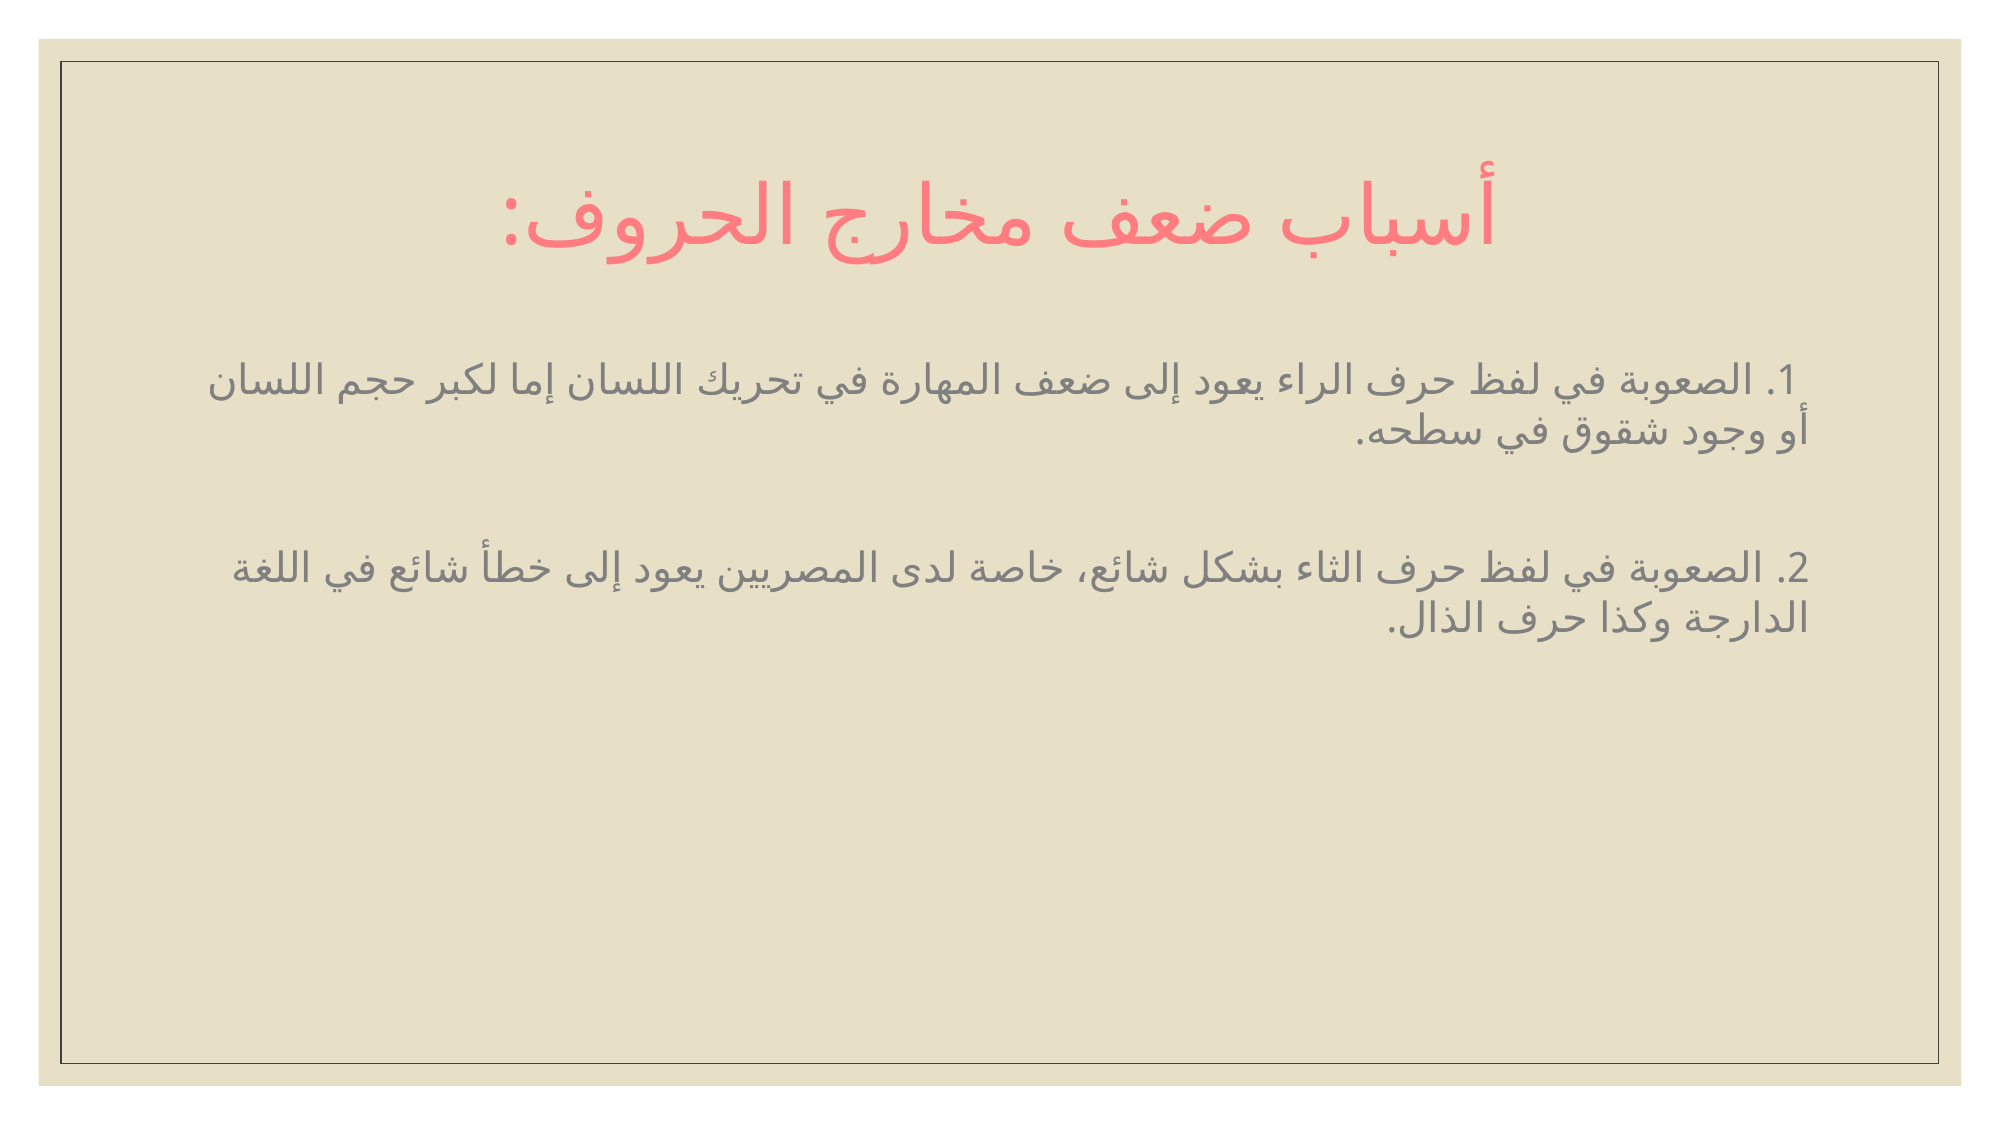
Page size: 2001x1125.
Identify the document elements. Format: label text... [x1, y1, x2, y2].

title أسباب ضعف مخارج الحروف: [174, 105, 1825, 331]
list 1. الصعوبة في لفظ حرف الراء يعود إلى ضعف المهارة في تحريك اللسان إما لكبر حجم اللسان أو وجود شقوق في سطحه. 2. الصعوبة في لفظ حرف الثاء بشكل شائع، خاصة لدى المصريين يعود إلى خطأ شائع في اللغة الدارجة وكذا حرف الذال. [174, 345, 1825, 990]
